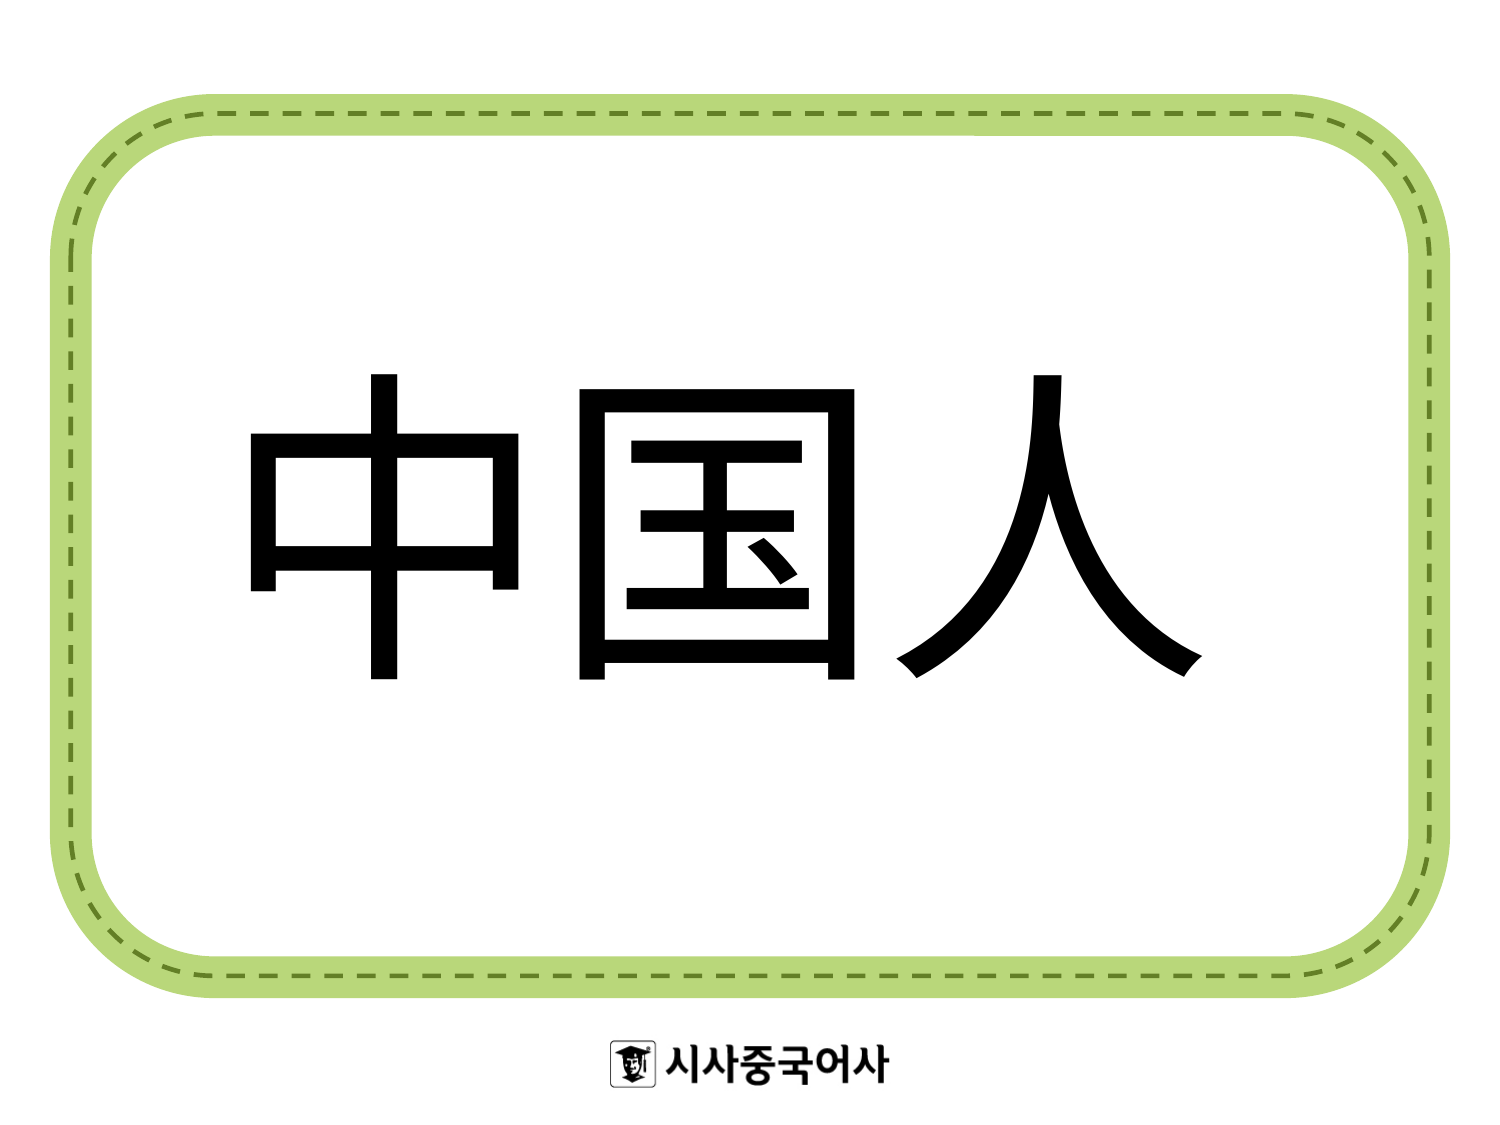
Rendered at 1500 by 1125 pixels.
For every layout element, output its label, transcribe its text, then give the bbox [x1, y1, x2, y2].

picture [602, 1034, 898, 1094]
text_box 中国人 [145, 189, 1354, 853]
